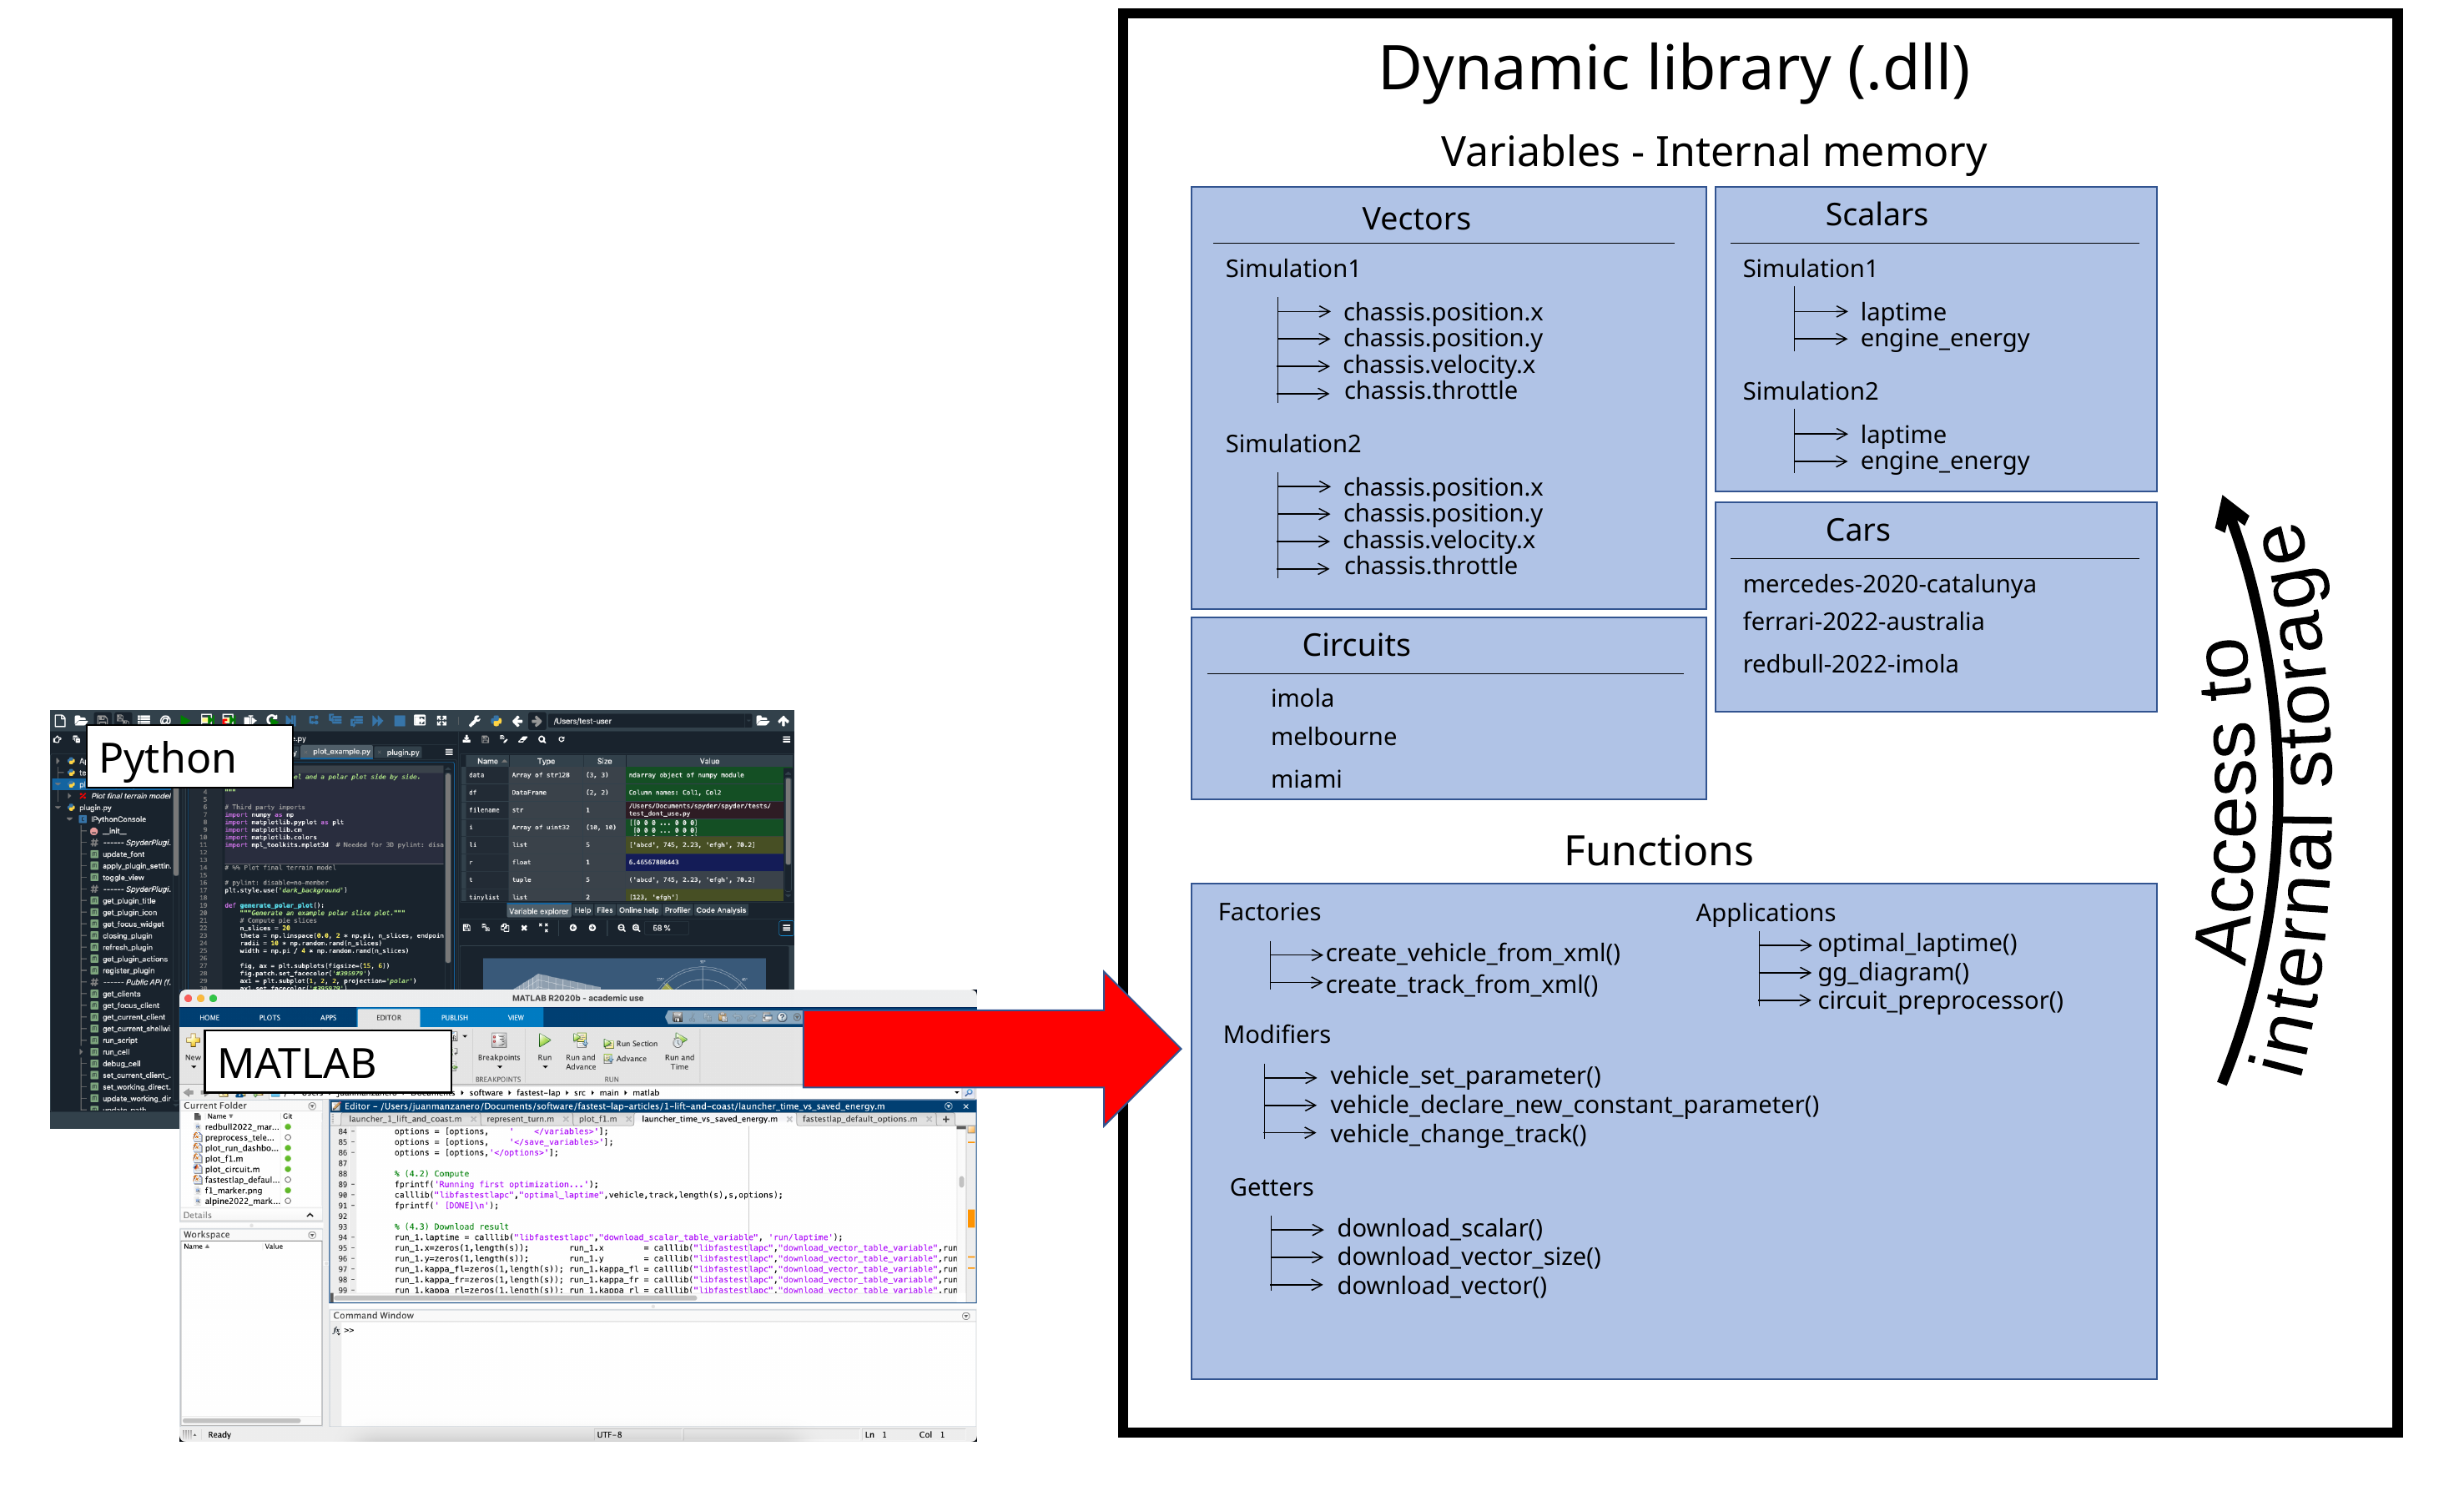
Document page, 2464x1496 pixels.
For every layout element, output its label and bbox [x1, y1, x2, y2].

text_box [1122, 13, 2399, 1433]
text_box [977, 970, 1183, 1129]
picture [50, 710, 977, 1442]
